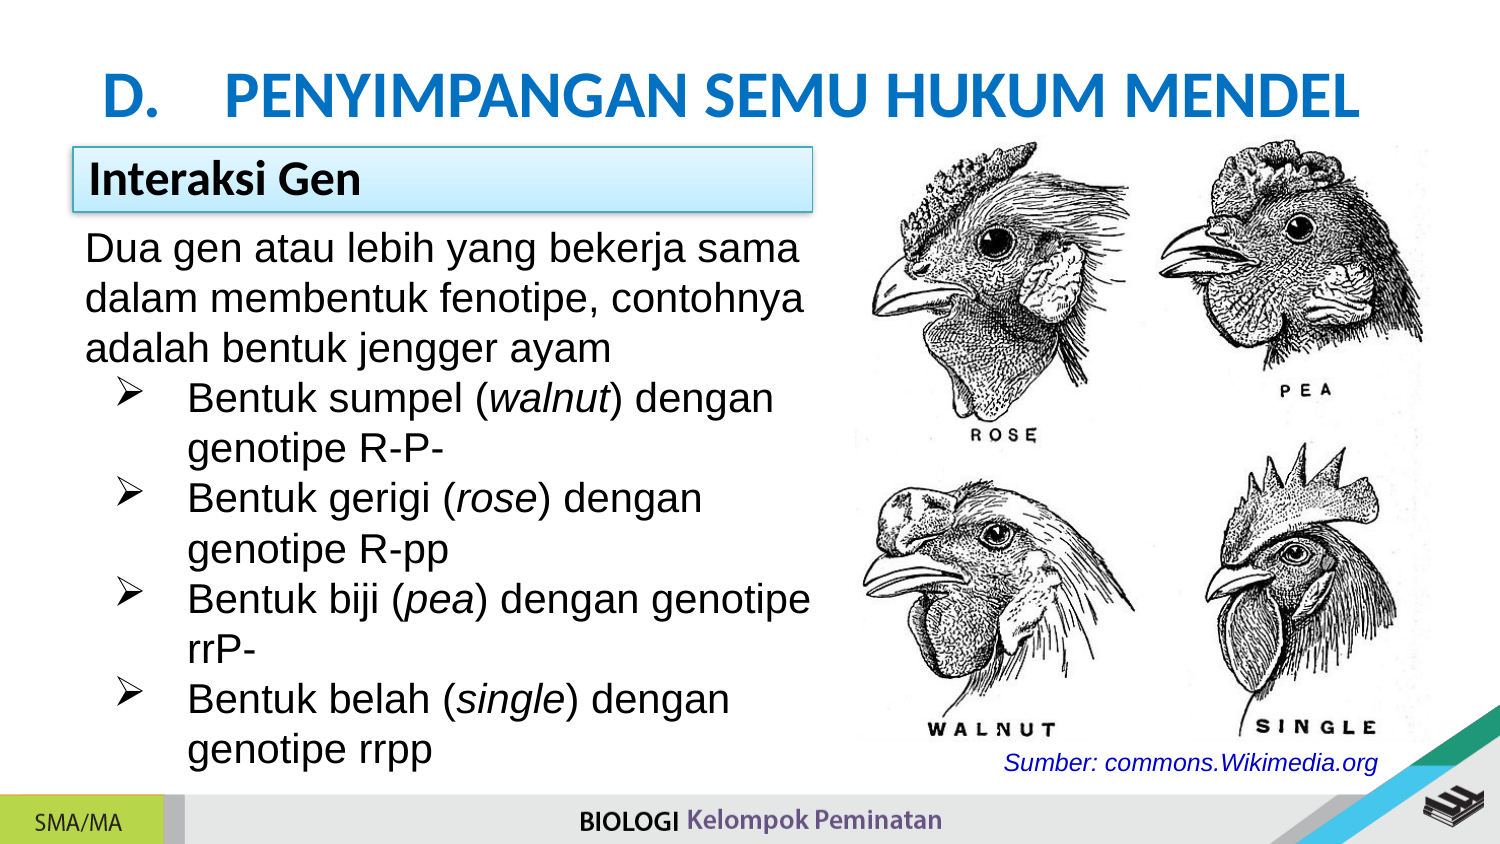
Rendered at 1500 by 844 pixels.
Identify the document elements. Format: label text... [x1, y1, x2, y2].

text_box Dua gen atau lebih yang bekerja sama dalam membentuk fenotipe, contohnya adalah bentuk jengger ayam Bentuk sumpel (walnut) dengan genotipe R-P- Bentuk gerigi (rose) dengan genotipe R-pp Bentuk biji (pea) dengan genotipe rrP- Bentuk belah (single) dengan genotipe rrpp [70, 213, 850, 704]
text_box PENYIMPANGAN SEMU HUKUM MENDEL [87, 56, 1400, 135]
text_box Interaksi Gen [72, 146, 813, 213]
picture [0, 134, 1500, 844]
